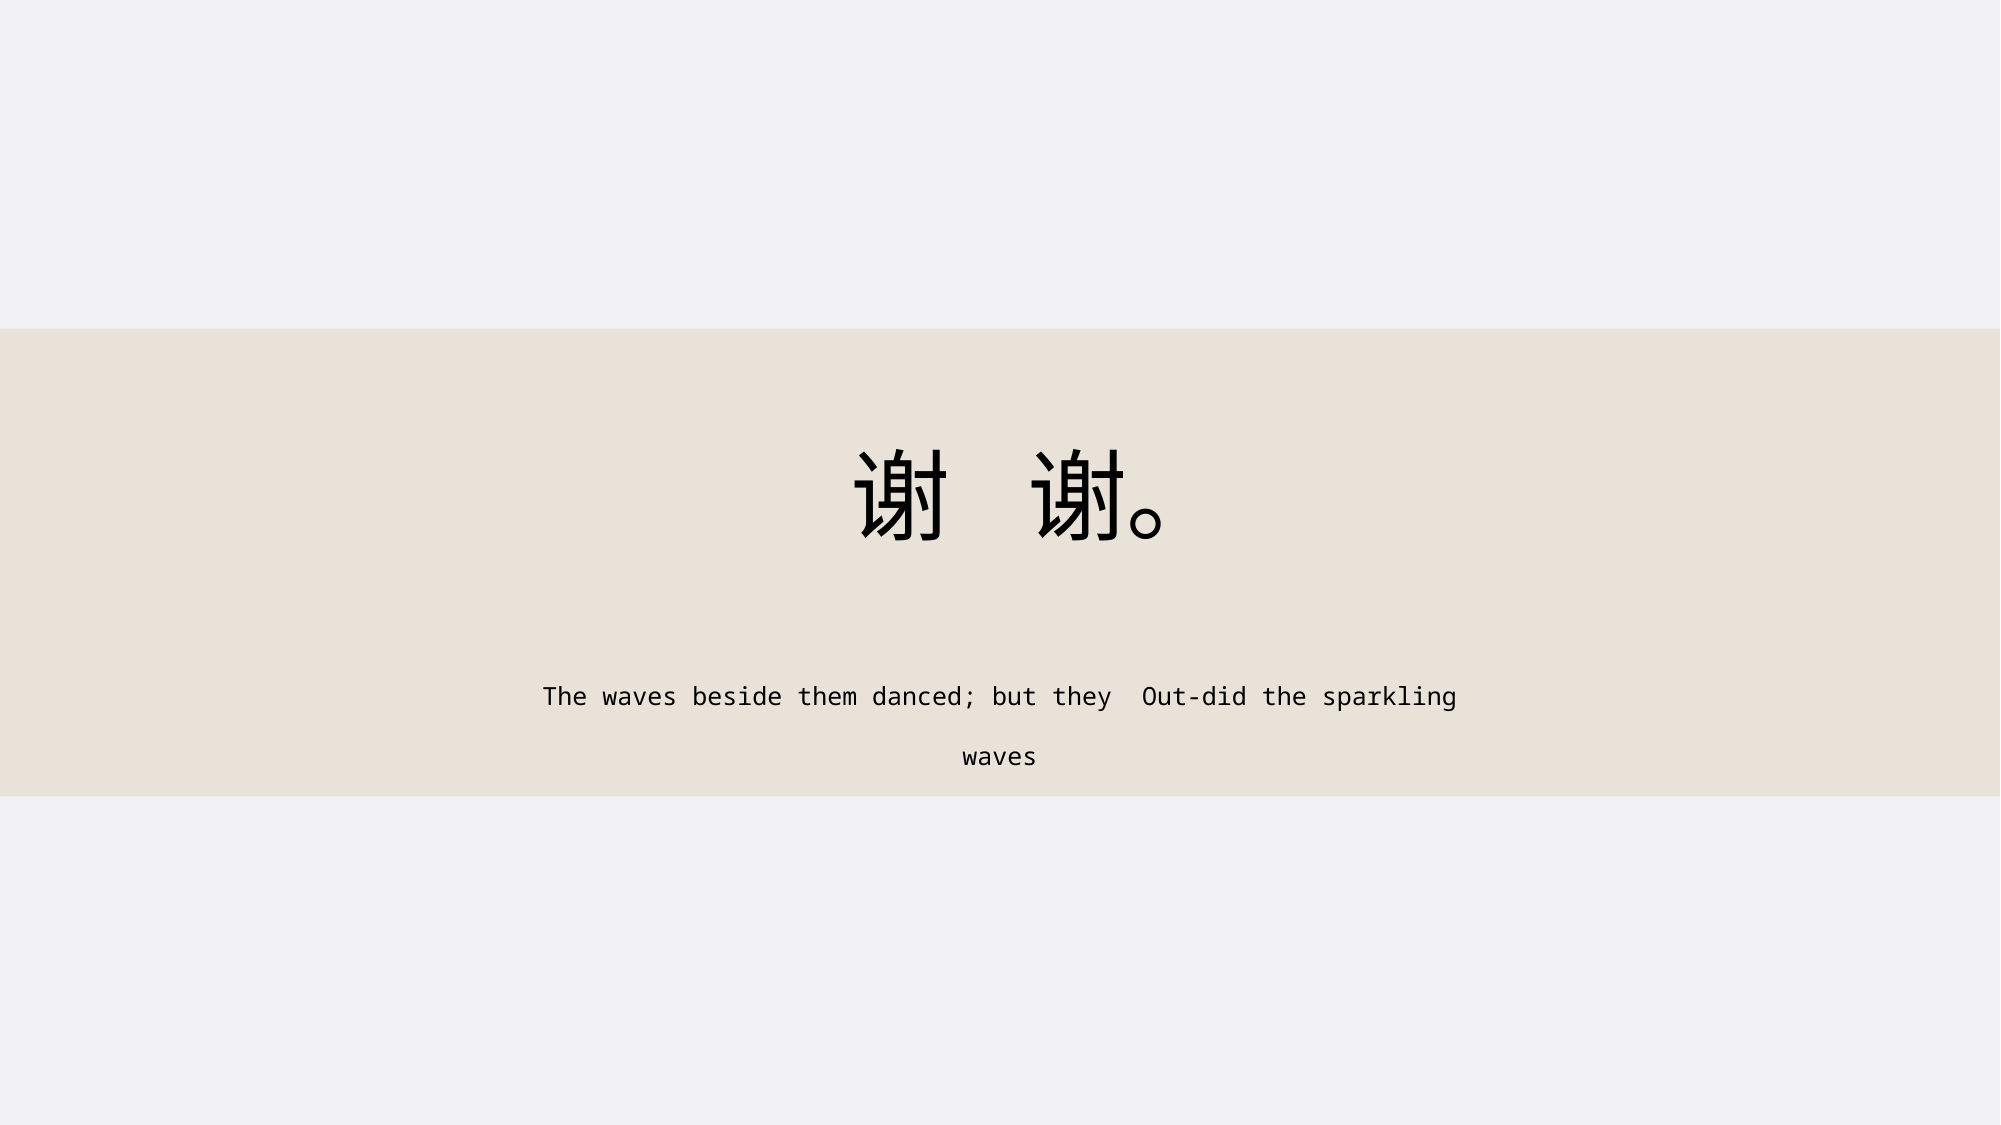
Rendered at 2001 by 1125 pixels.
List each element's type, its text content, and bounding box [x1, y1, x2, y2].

text_box 谢 [801, 426, 999, 561]
text_box 谢。 [999, 426, 1255, 561]
text_box The waves beside them danced; but they Out-did the sparkling waves [492, 643, 1508, 778]
text_box [0, 328, 2000, 797]
